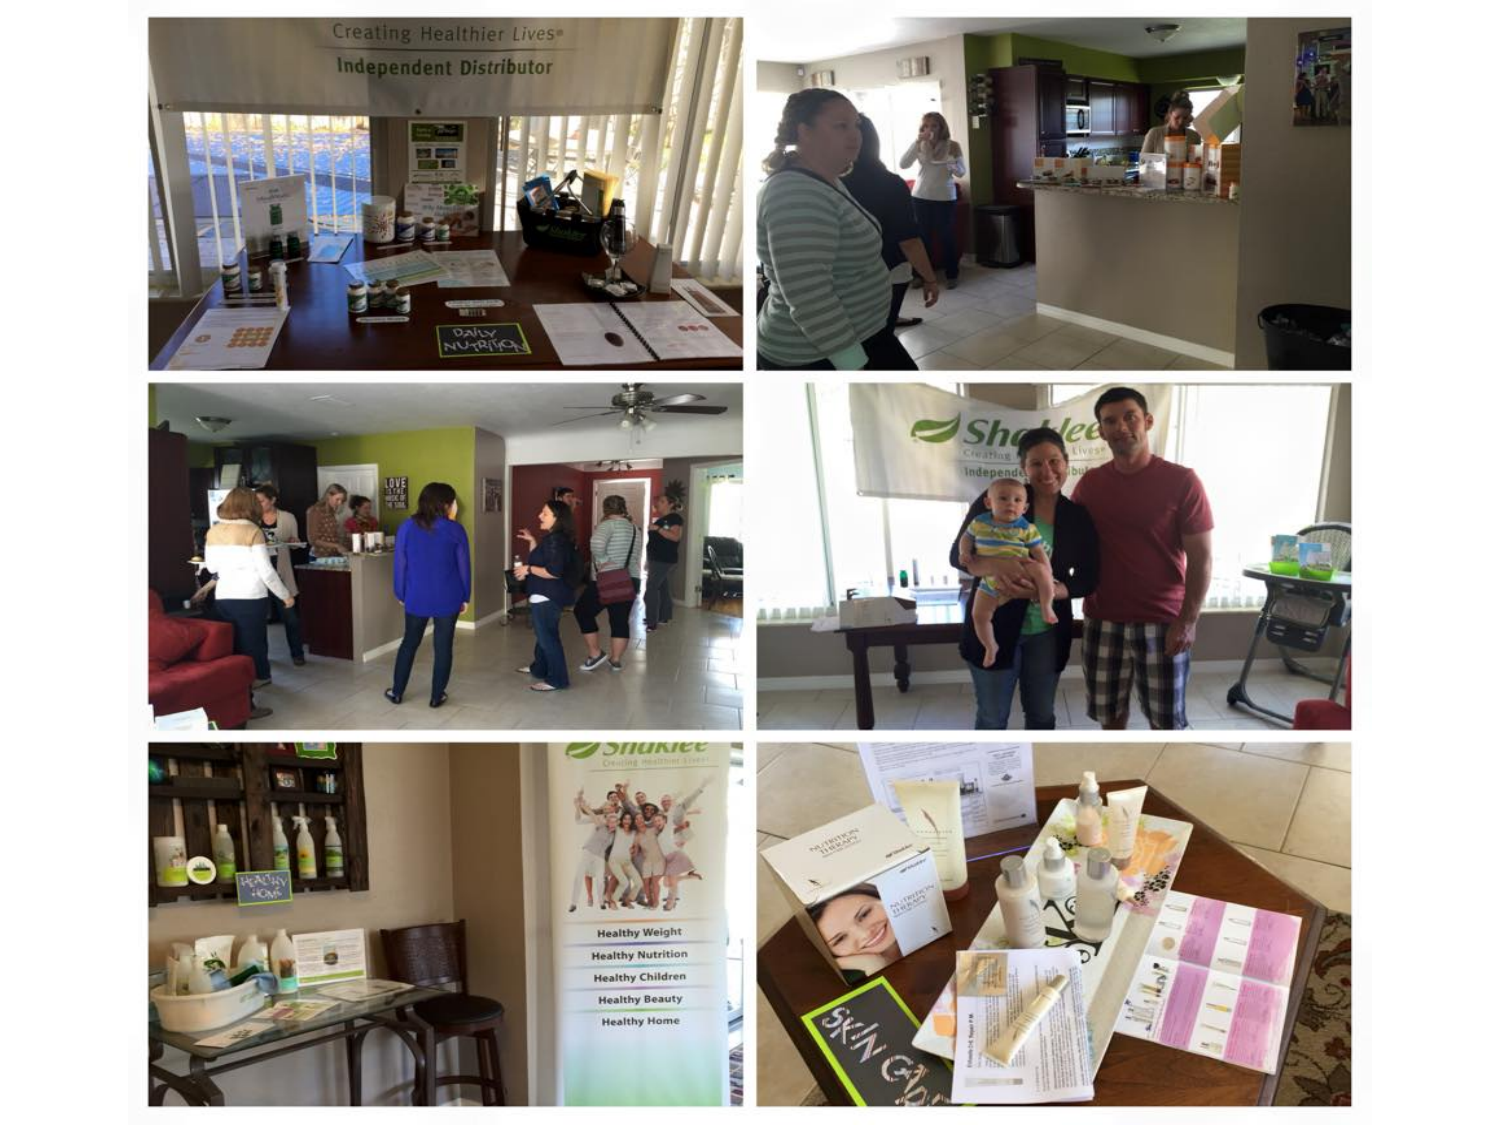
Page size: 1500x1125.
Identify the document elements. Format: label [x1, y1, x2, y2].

picture [127, 0, 1373, 1125]
